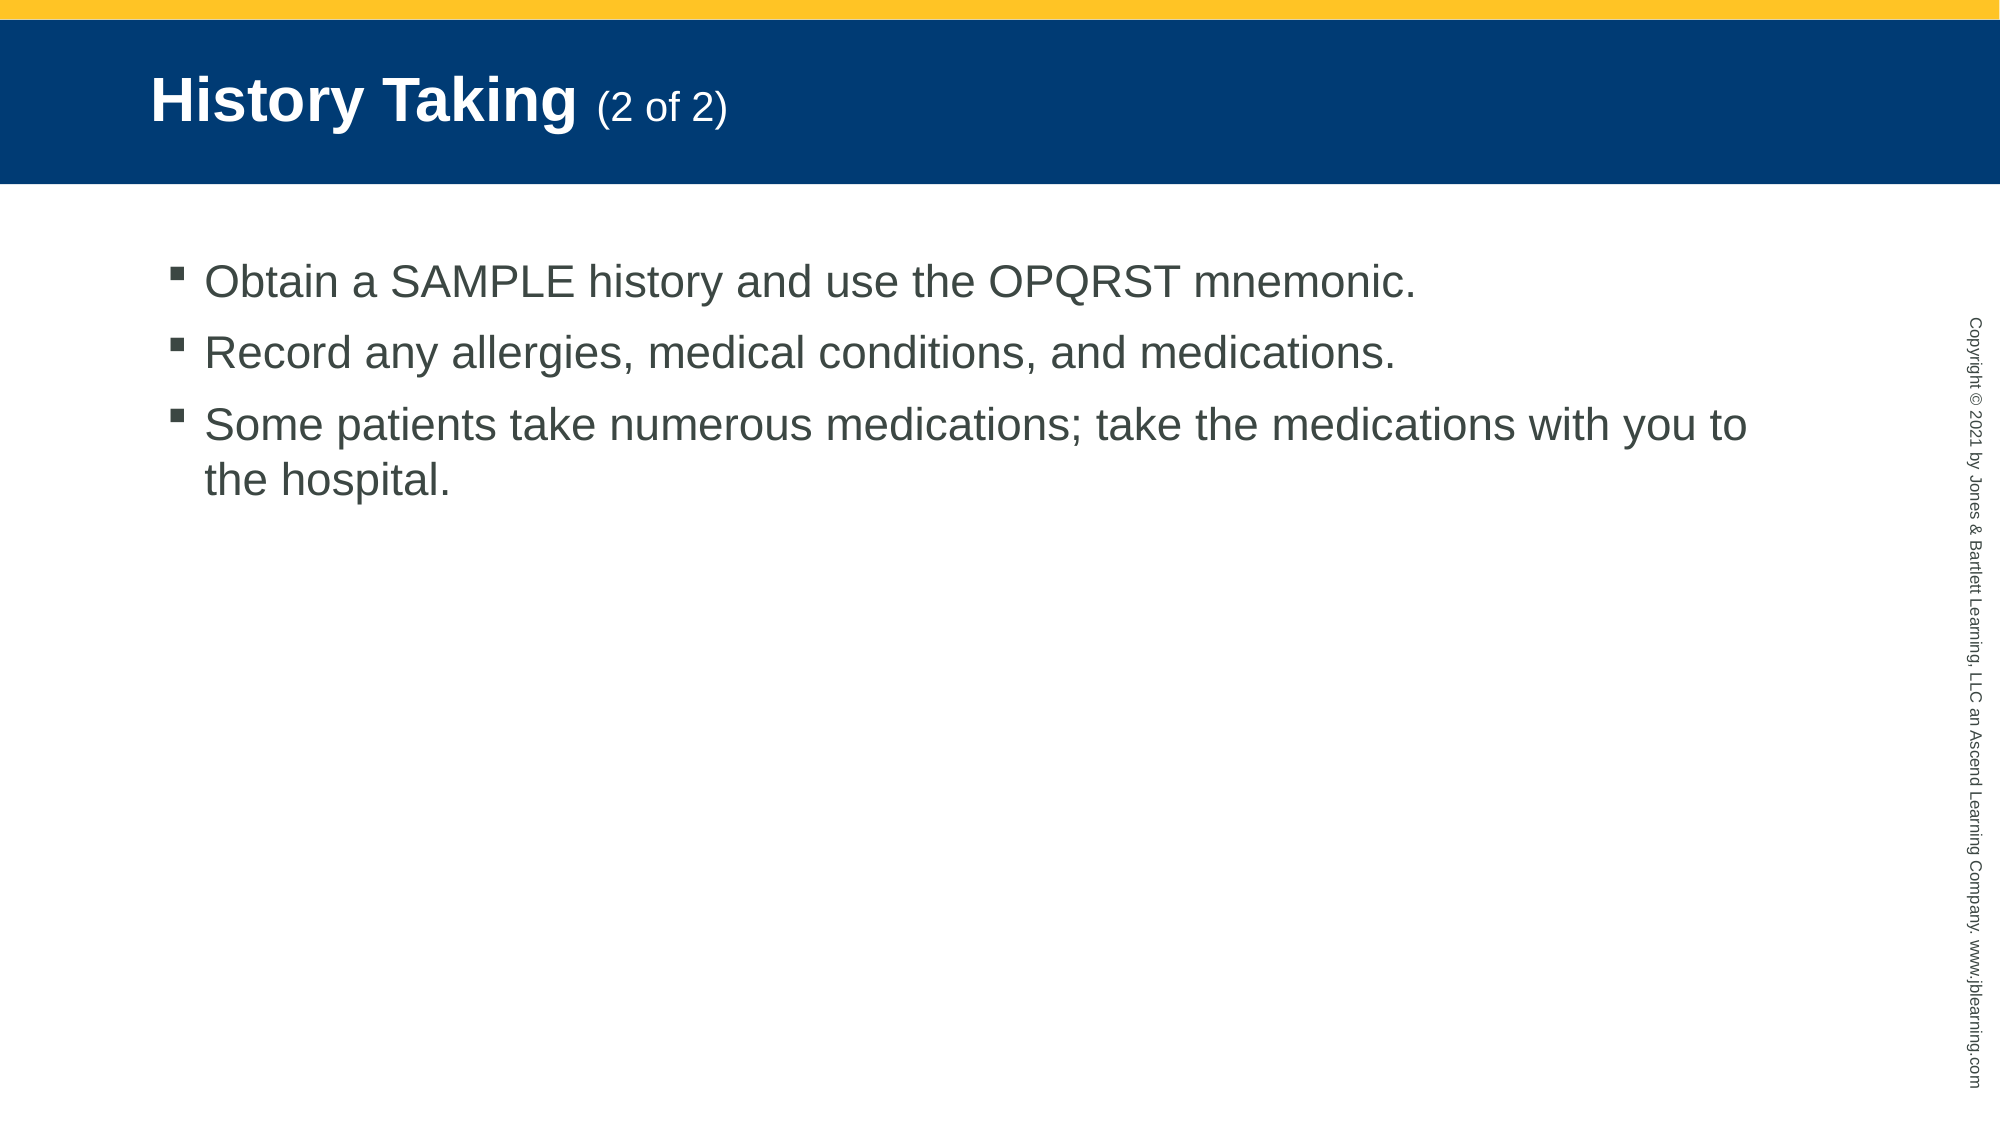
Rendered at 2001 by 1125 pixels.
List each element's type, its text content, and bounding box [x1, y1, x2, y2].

list Obtain a SAMPLE history and use the OPQRST mnemonic. Record any allergies, medical conditions, and medications. Some patients take numerous medications; take the medications with you to the hospital. [151, 244, 1840, 1016]
title History Taking (2 of 2) [0, 19, 2000, 185]
